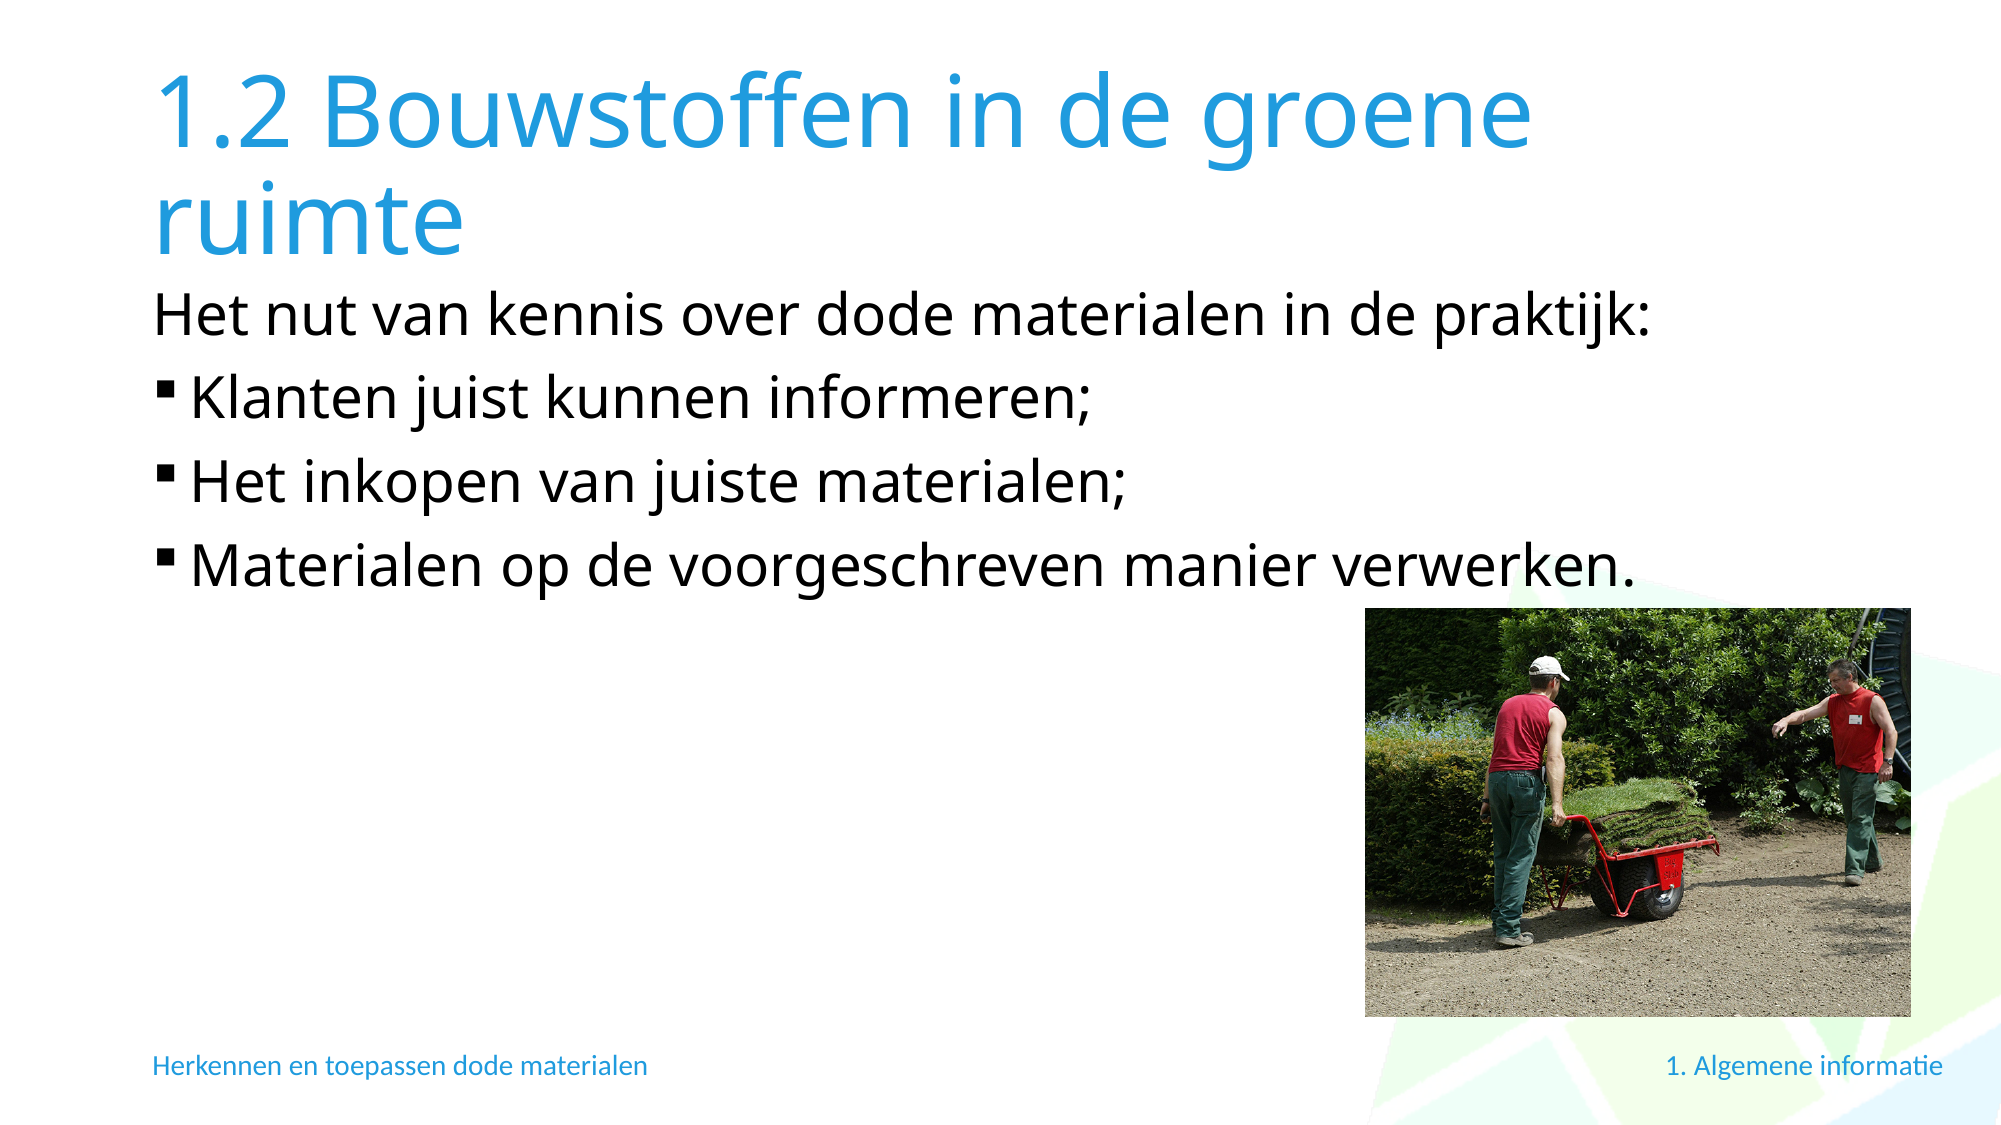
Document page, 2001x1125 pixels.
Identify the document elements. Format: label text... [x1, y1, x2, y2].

list 1. Algemene informatie [1412, 1042, 1959, 1103]
list Herkennen en toepassen dode materialen [137, 1042, 813, 1125]
title 1.2 Bouwstoffen in de groene ruimte [137, 59, 1863, 277]
list Het nut van kennis over dode materialen in de praktijk: Klanten juist kunnen informeren; Het inkopen van juiste materialen; Materialen op de voorgeschreven manier verwerken. [137, 277, 1863, 992]
picture [1365, 608, 1911, 1017]
